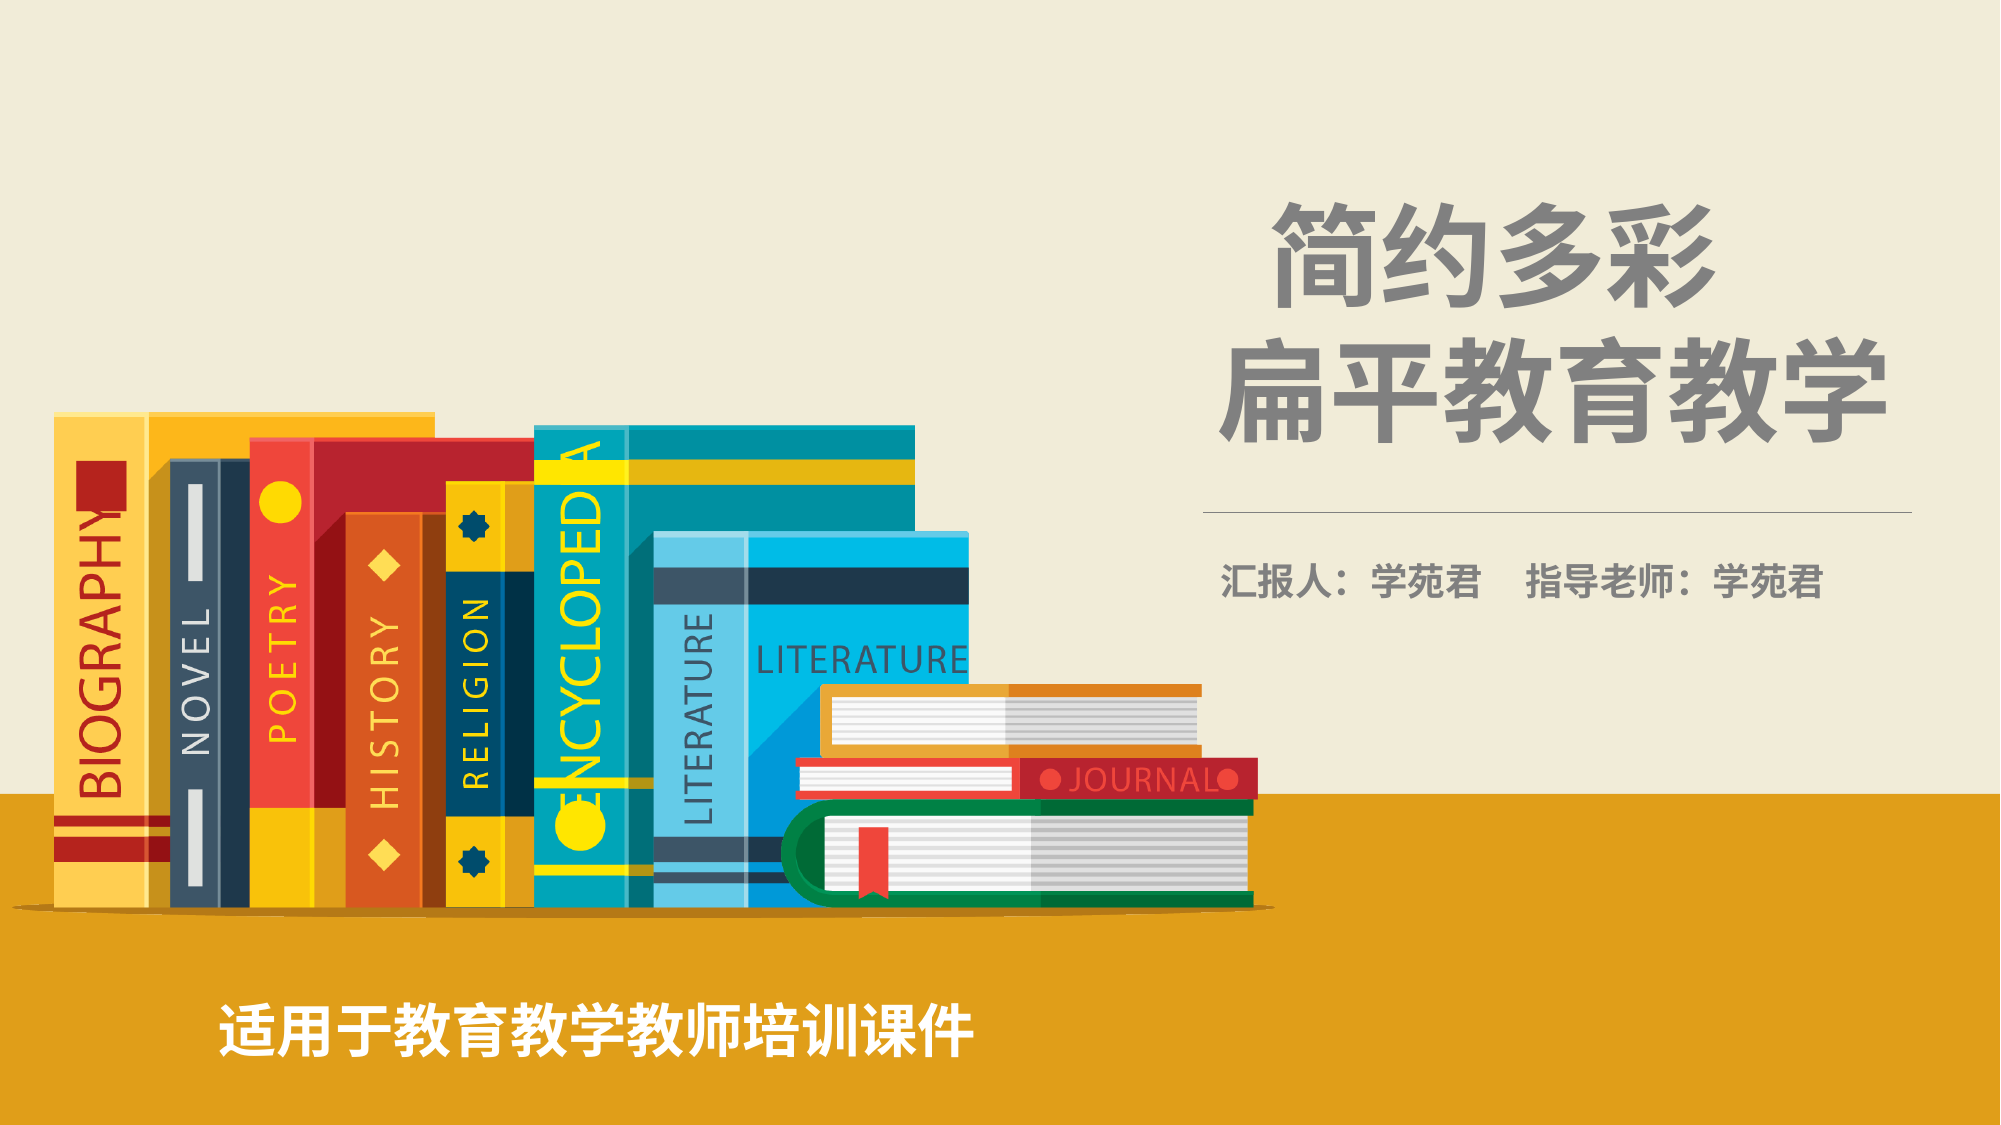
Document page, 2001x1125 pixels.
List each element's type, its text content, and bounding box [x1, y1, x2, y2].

text_box 简约多彩 扁平教育教学 [1150, 178, 1557, 464]
text_box 汇报人：学苑君 指导老师：学苑君 [1275, 550, 1557, 681]
text_box 适用于教育教学教师培训课件 [203, 986, 1084, 1071]
picture [12, 412, 1275, 918]
text_box [0, 793, 2000, 1125]
text_box 汇报人：学苑君 指导老师：学苑君 [1558, 550, 1841, 681]
text_box 简约多彩 扁平教育教学 [1558, 178, 1908, 464]
